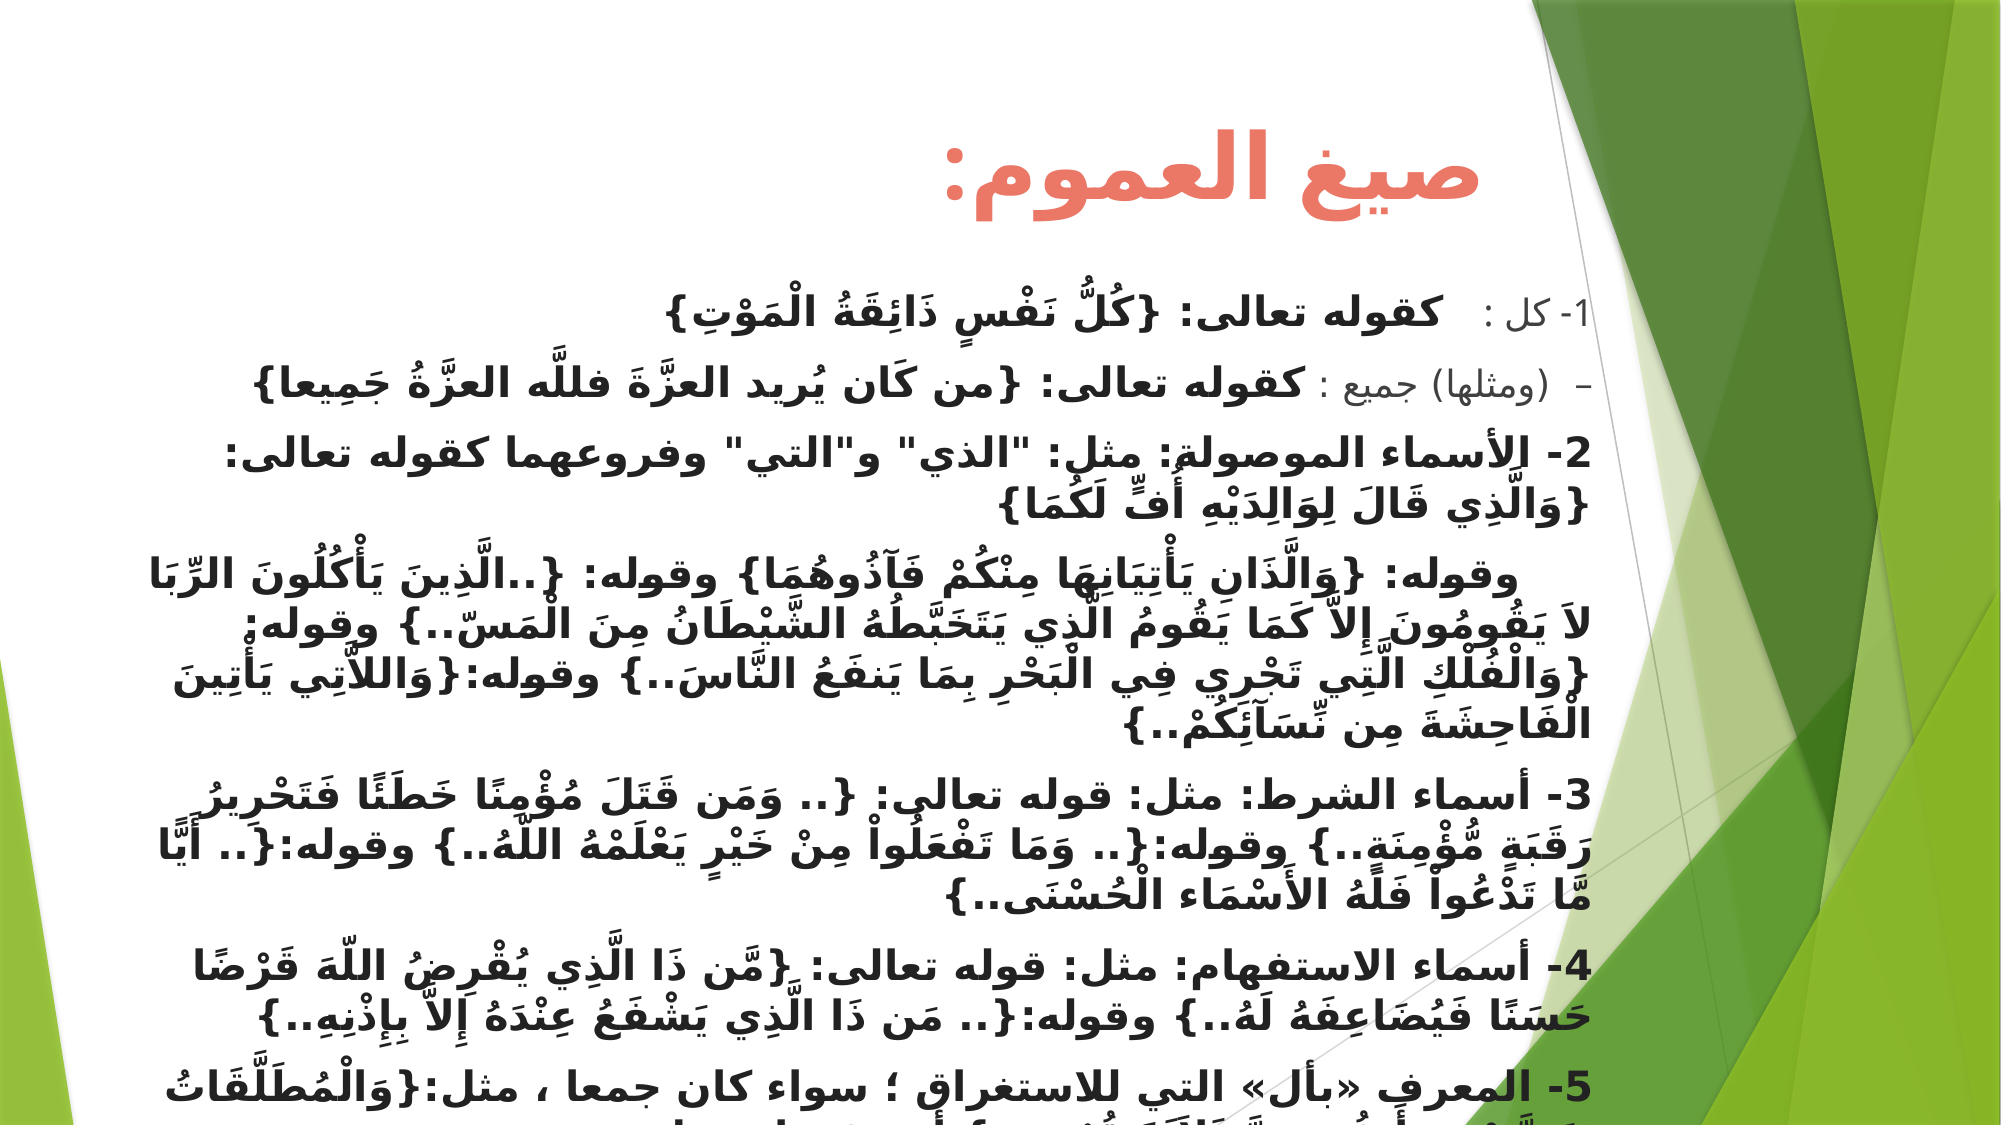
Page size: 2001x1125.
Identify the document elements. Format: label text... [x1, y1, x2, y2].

list 1- كل : كقوله تعالى: {كُلُّ نَفْسٍ ذَائِقَةُ الْمَوْتِ} – (ومثلها) جميع : كقوله تعالى: {من كَان يُريد العزَّةَ فللَّه العزَّةُ جَمِيعا} 2- الأسماء الموصولة: مثل: "الذي" و"التي" وفروعهما كقوله تعالى: {وَالَّذِي قَالَ لِوَالِدَيْهِ أُفٍّ لَكُمَا} وقوله: {وَالَّذَانِ يَأْتِيَانِهَا مِنْكُمْ فَآذُوهُمَا} وقوله: {..الَّذِينَ يَأْكُلُونَ الرِّبَا لاَ يَقُومُونَ إِلاَّ كَمَا يَقُومُ الَّذِي يَتَخَبَّطُهُ الشَّيْطَانُ مِنَ الْمَسّ..} وقوله: {وَالْفُلْكِ الَّتِي تَجْرِي فِي الْبَحْرِ بِمَا يَنفَعُ النَّاسَ..} وقوله:{وَاللاَّتِي يَأْتِينَ الْفَاحِشَةَ مِن نِّسَآئِكُمْ..} 3- أسماء الشرط: مثل: قوله تعالى: {.. وَمَن قَتَلَ مُؤْمِنًا خَطَئًا فَتَحْرِيرُ رَقَبَةٍ مُّؤْمِنَةٍ..} وقوله:{.. وَمَا تَفْعَلُواْ مِنْ خَيْرٍ يَعْلَمْهُ اللّهُ..} وقوله:{.. أَيًّا مَّا تَدْعُواْ فَلَهُ الأَسْمَاء الْحُسْنَى..} 4- أسماء الاستفهام: مثل: قوله تعالى: {مَّن ذَا الَّذِي يُقْرِضُ اللّهَ قَرْضًا حَسَنًا فَيُضَاعِفَهُ لَهُ..} وقوله:{.. مَن ذَا الَّذِي يَشْفَعُ عِنْدَهُ إِلاَّ بِإِذْنِهِ..} 5- المعرف «بأل» التي للاستغراق ؛ سواء كان جمعا ، مثل:{وَالْمُطَلَّقَاتُ يَتَرَبَّصْنَ بِأَنفُسِهِنَّ ثَلاَثَةَ قُرُوءٍ..} أو مفردا ، مثل: {.. وَأَحَلَّ اللّهُ الْبَيْعَ وَحَرَّمَ الرِّبَا..} [111, 277, 1609, 992]
title صيغ العموم: [111, 99, 1522, 257]
